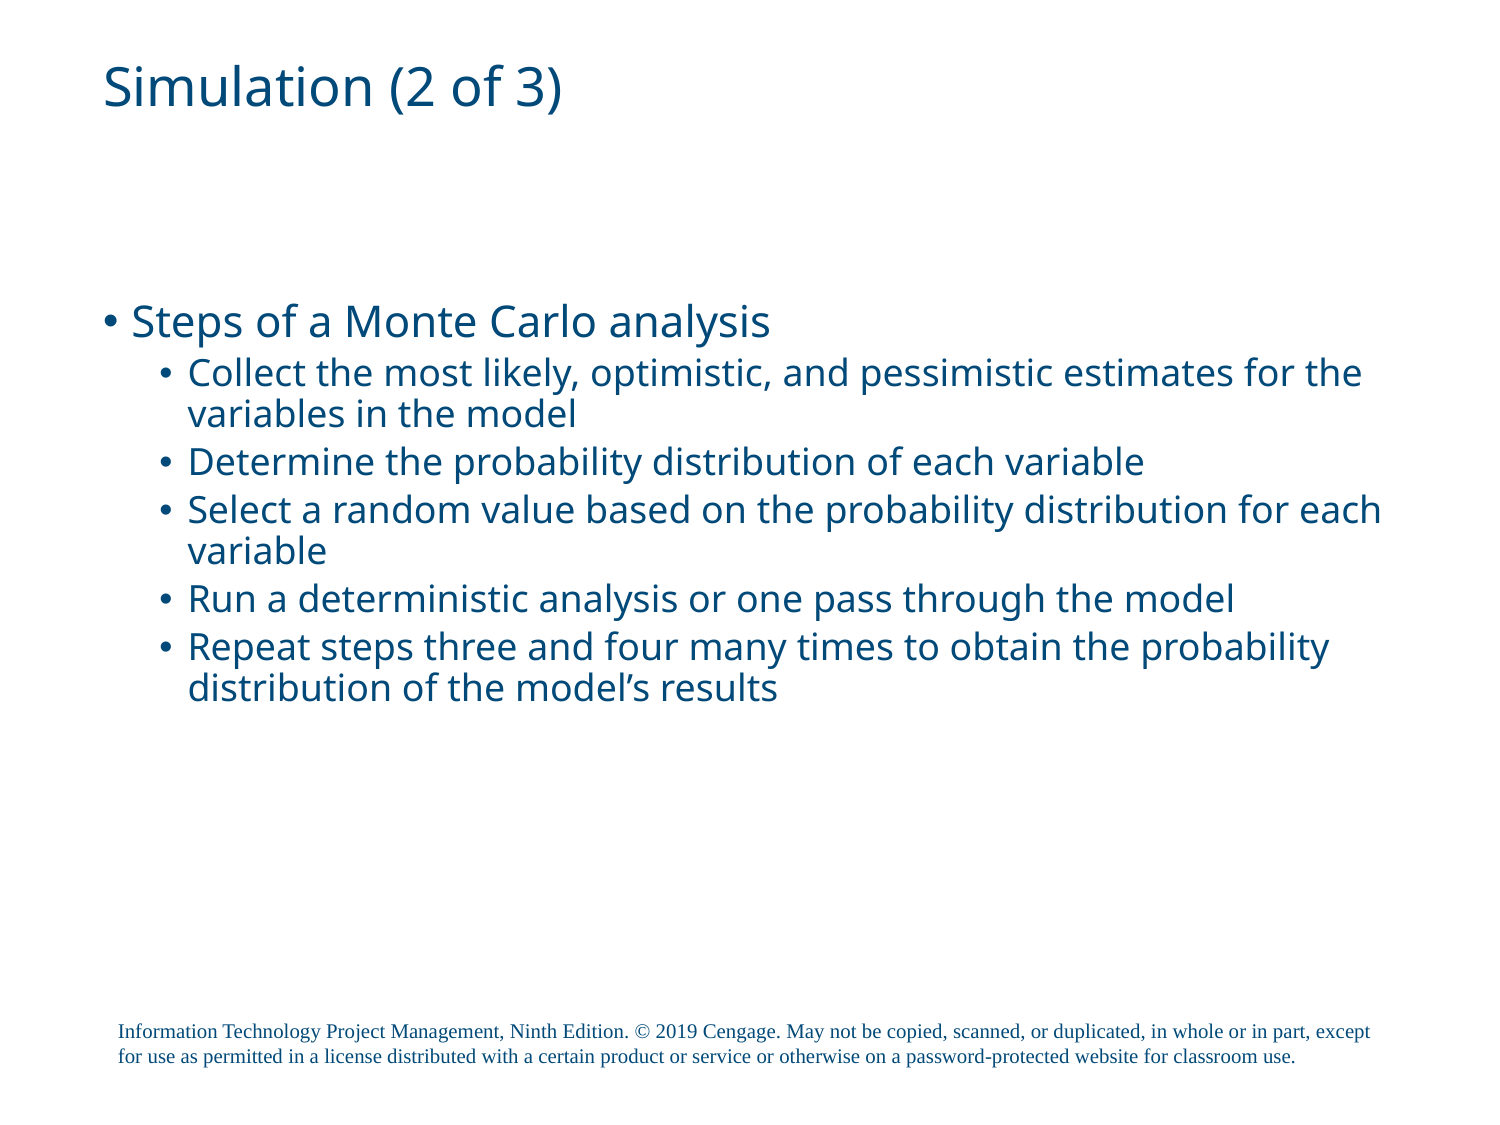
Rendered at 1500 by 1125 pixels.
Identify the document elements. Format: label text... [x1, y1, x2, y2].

list Steps of a Monte Carlo analysis Collect the most likely, optimistic, and pessimistic estimates for the variables in the model Determine the probability distribution of each variable Select a random value based on the probability distribution for each variable Run a deterministic analysis or one pass through the model Repeat steps three and four many times to obtain the probability distribution of the model’s results [103, 299, 1397, 1009]
footer Information Technology Project Management, Ninth Edition. © 2019 Cengage. May not be copied, scanned, or duplicated, in whole or in part, except for use as permitted in a license distributed with a certain product or service or otherwise on a password-protected website for classroom use. [103, 1009, 1397, 1070]
title Simulation (2 of 3) [103, 59, 1397, 278]
